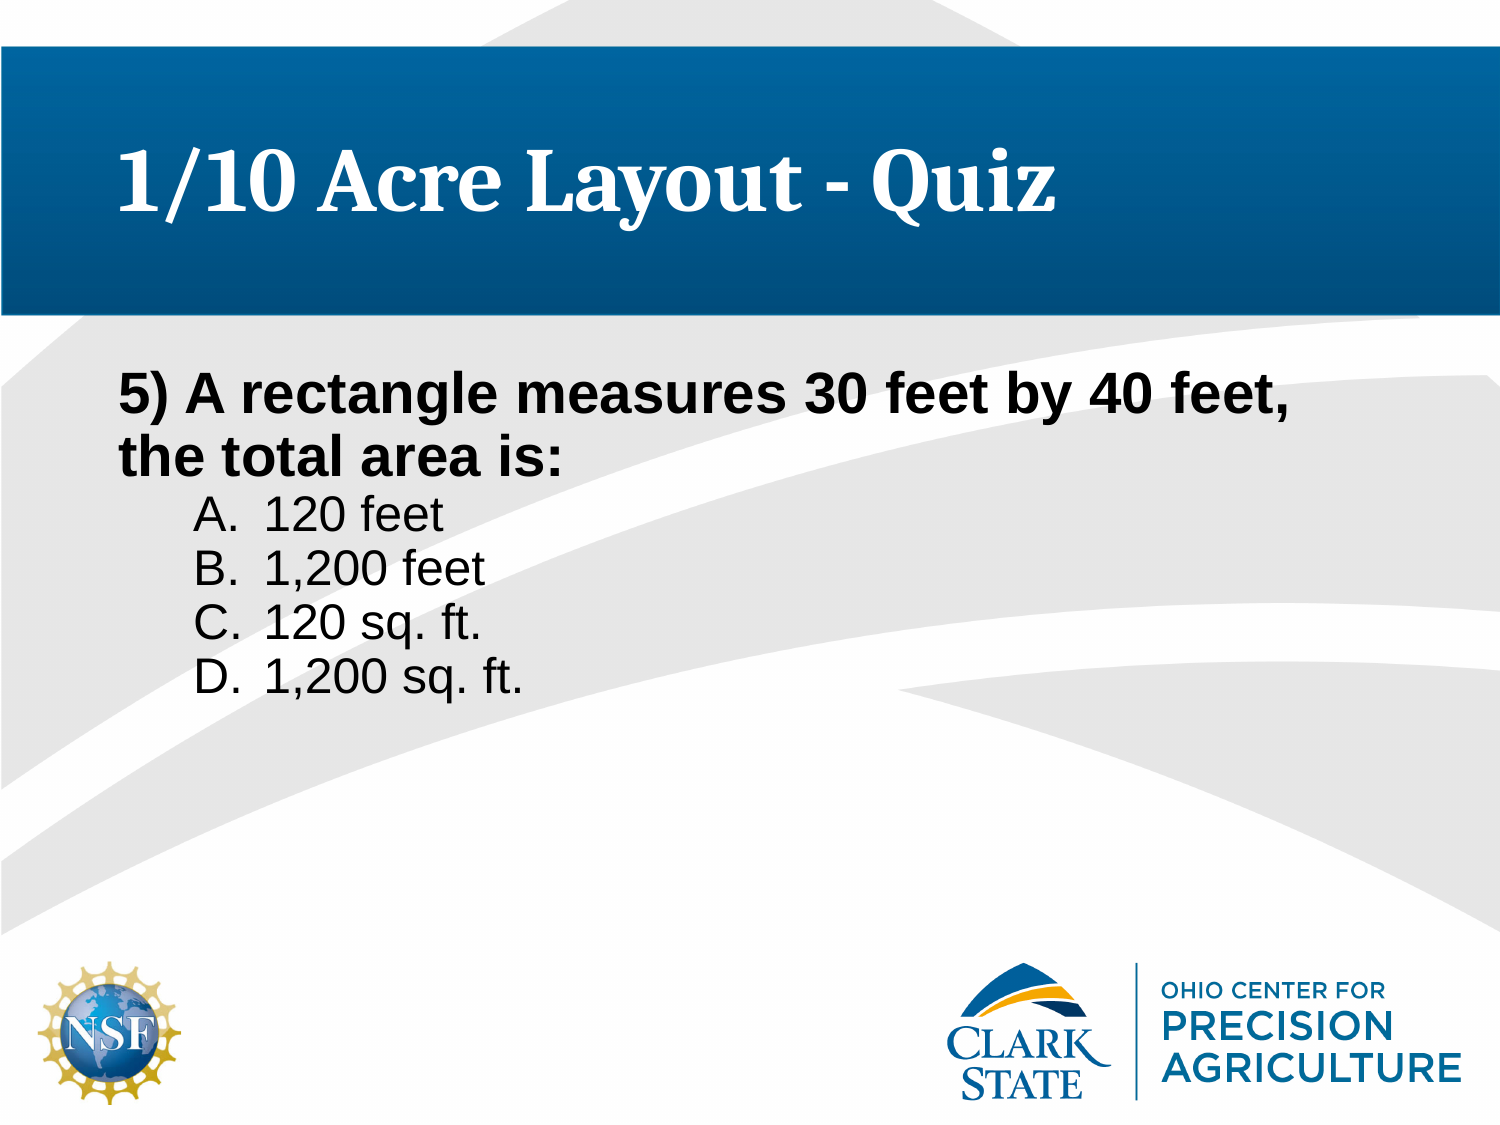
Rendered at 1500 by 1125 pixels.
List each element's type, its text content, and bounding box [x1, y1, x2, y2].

list 5) A rectangle measures 30 feet by 40 feet, the total area is: 120 feet 1,200 feet 120 sq. ft. 1,200 sq. ft. [103, 355, 1397, 897]
picture [4, 49, 1500, 313]
picture [0, 0, 1500, 1125]
title 1/10 Acre Layout - Quiz [103, 50, 1397, 313]
